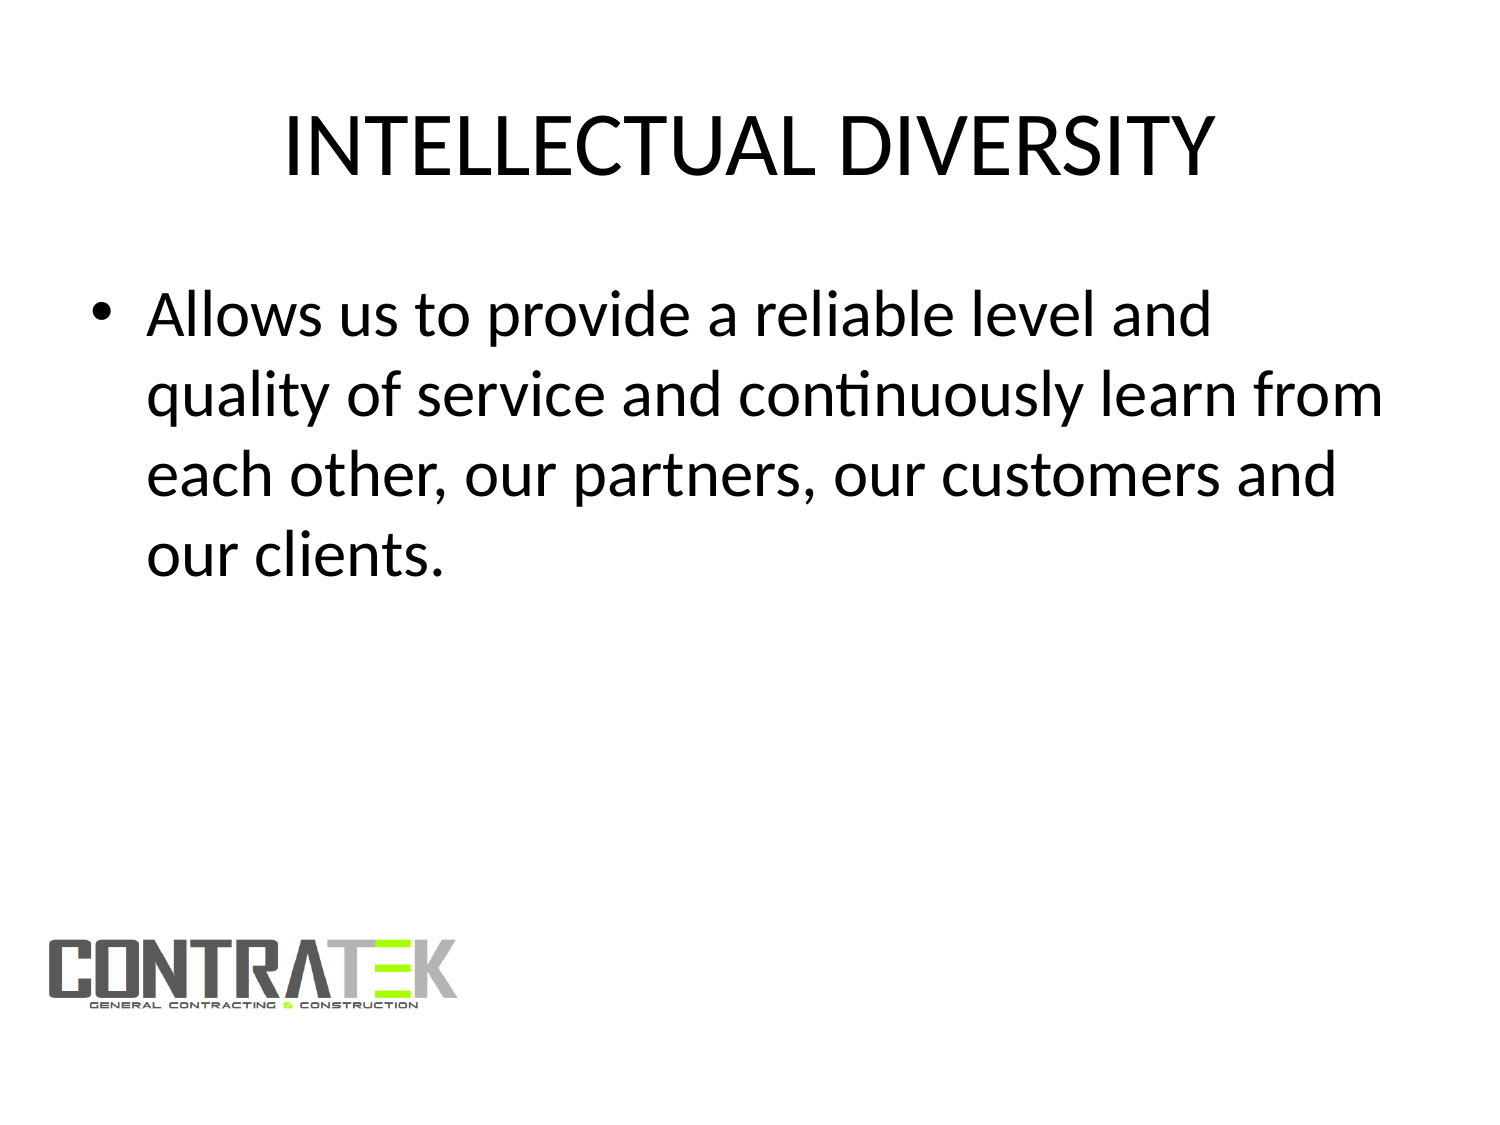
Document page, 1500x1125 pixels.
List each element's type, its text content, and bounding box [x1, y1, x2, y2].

list Allows us to provide a reliable level and quality of service and continuously learn from each other, our partners, our customers and our clients. [75, 262, 1425, 1005]
title INTELLECTUAL DIVERSITY [75, 45, 1425, 233]
picture [0, 935, 576, 1125]
